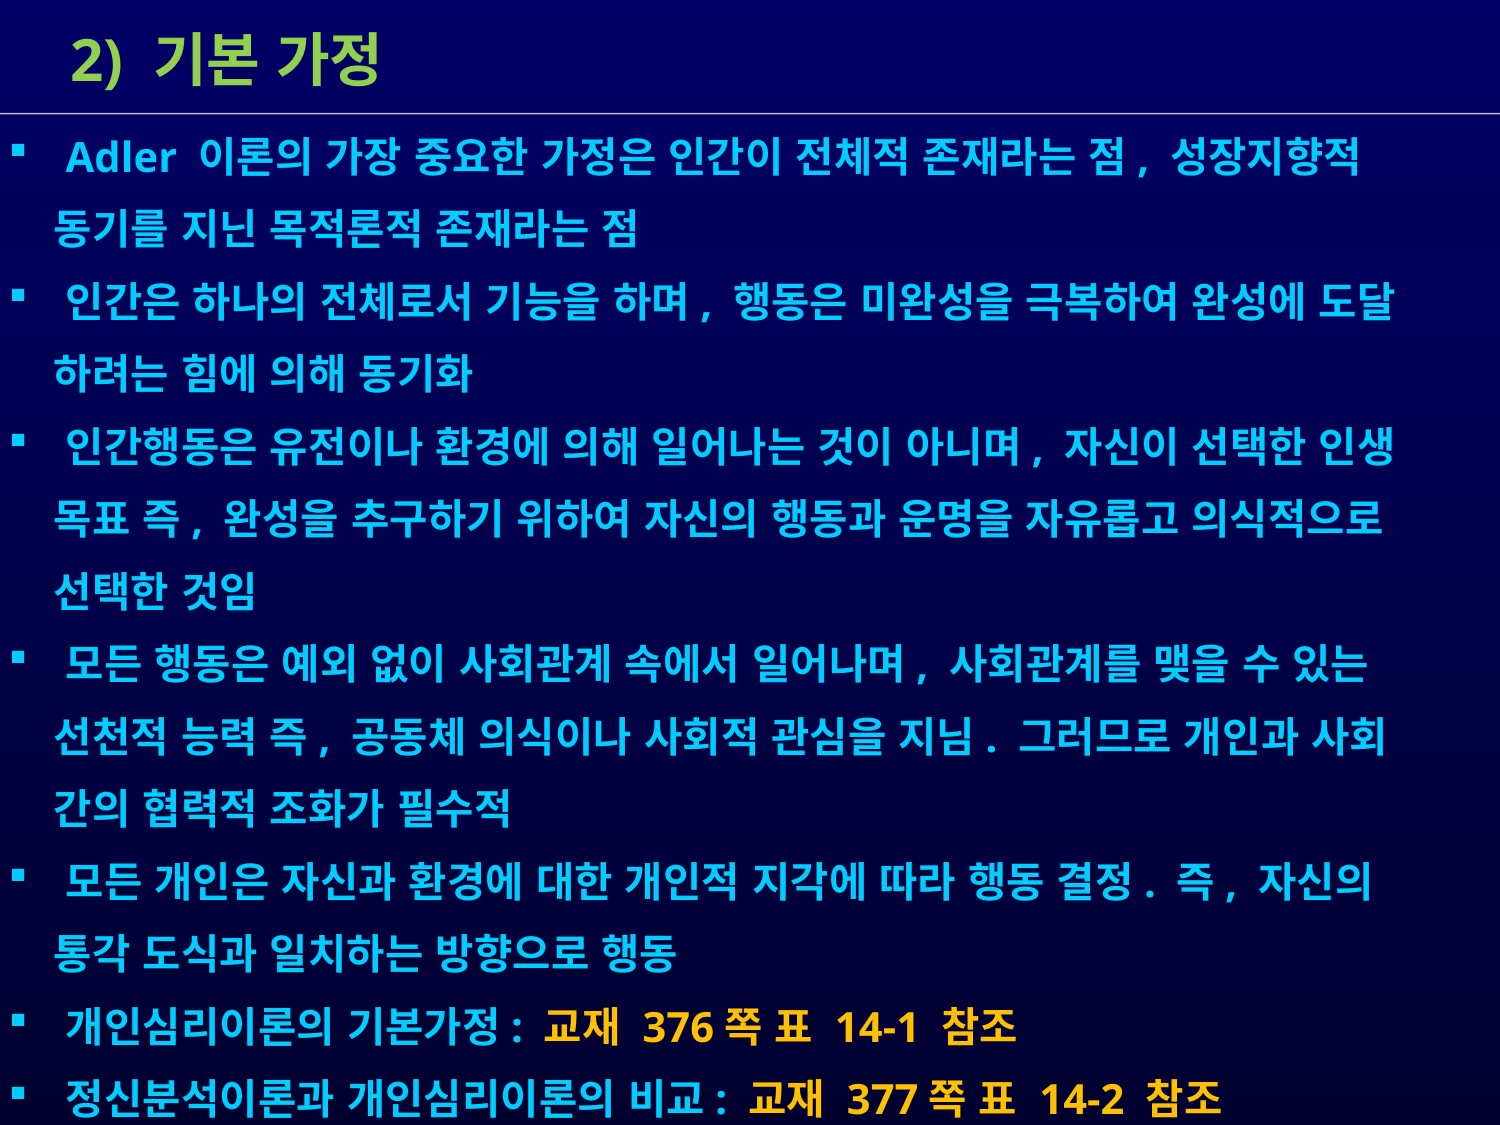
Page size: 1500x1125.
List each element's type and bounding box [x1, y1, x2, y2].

text_box [0, 15, 1500, 1125]
